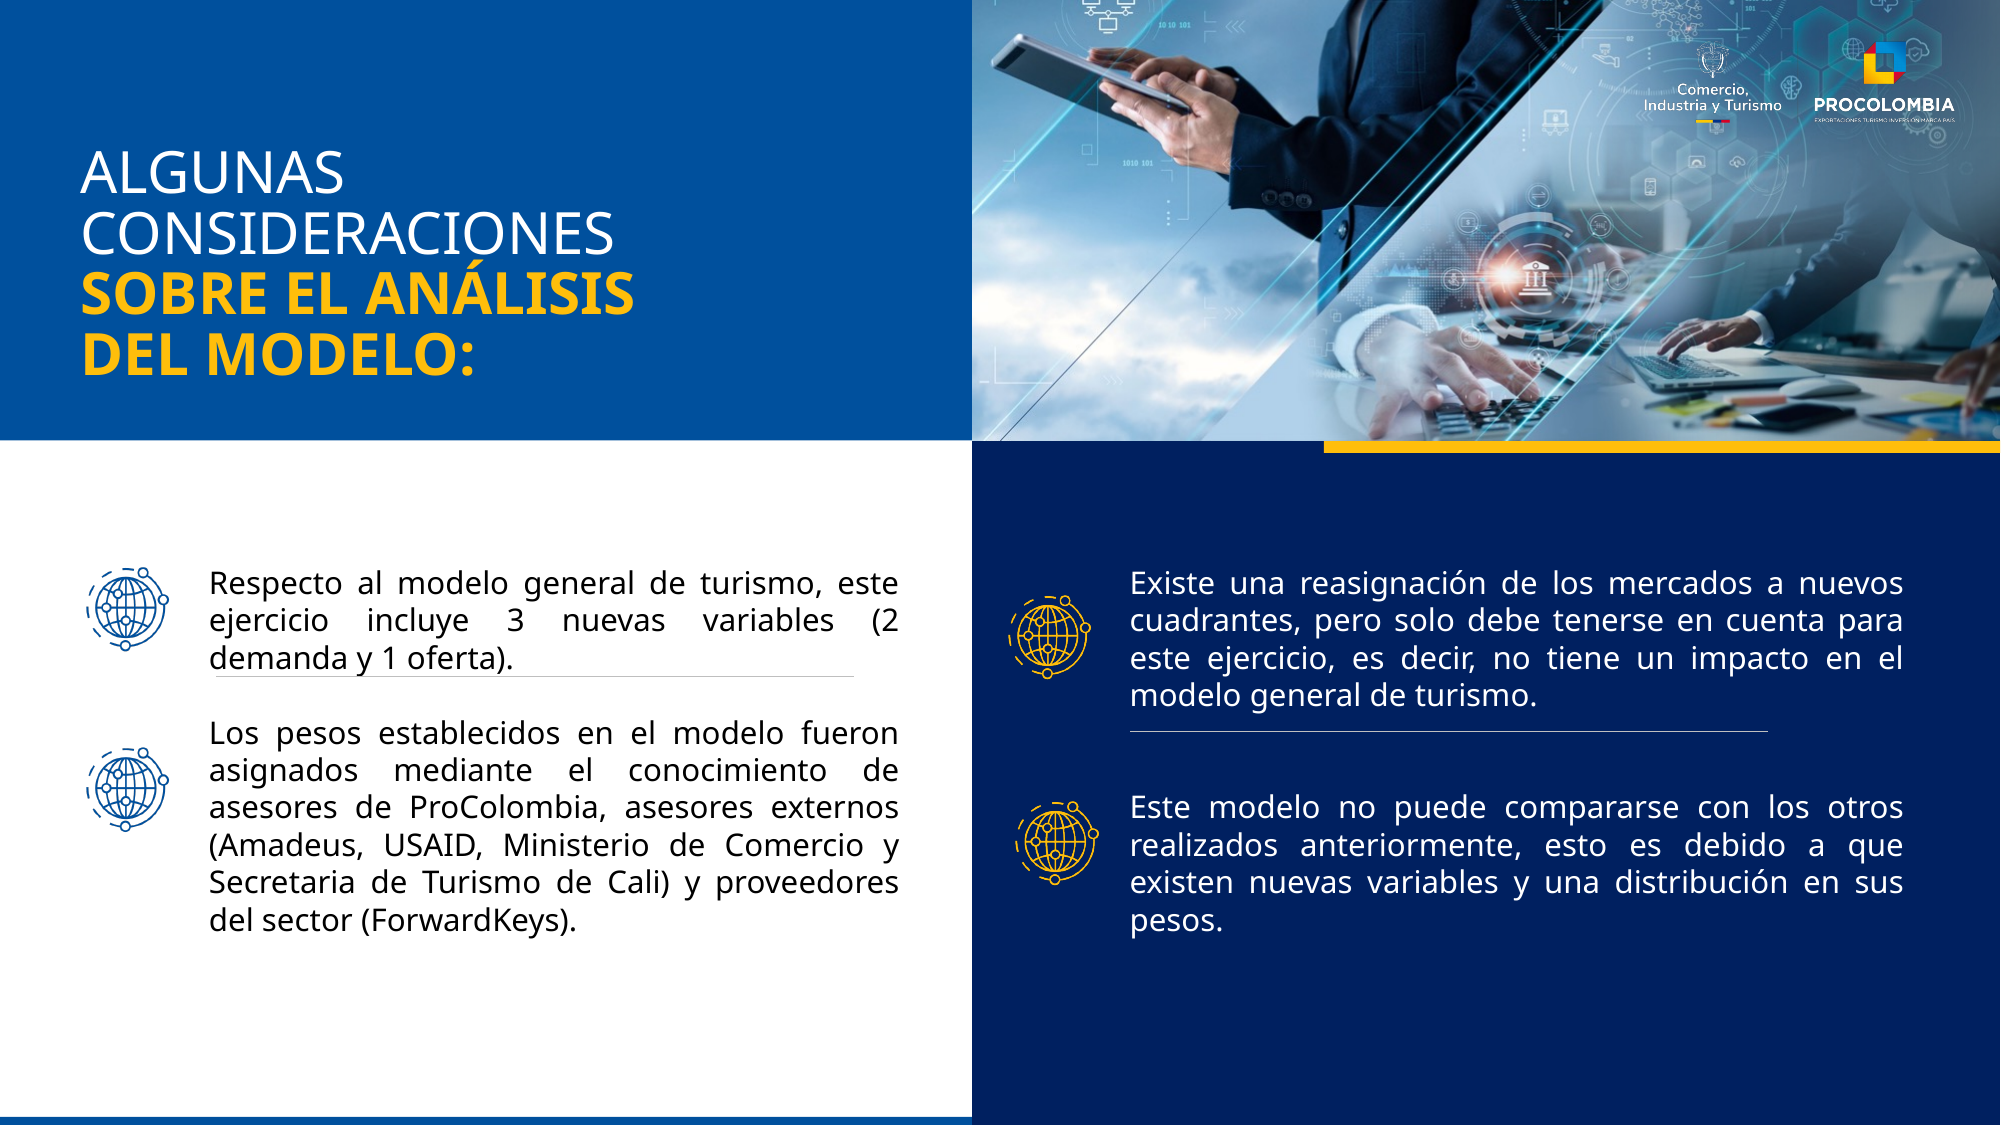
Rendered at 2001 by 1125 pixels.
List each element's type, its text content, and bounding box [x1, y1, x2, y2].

picture [972, 0, 2000, 441]
picture [76, 734, 175, 841]
picture [1005, 787, 1105, 895]
text_box Existe una reasignación de los mercados a nuevos cuadrantes, pero solo debe tenerse en cuenta para este ejercicio, es decir, no tiene un impacto en el modelo general de turismo. Este modelo no puede compararse con los otros realizados anteriormente, esto es debido a que existen nuevas variables y una distribución en sus pesos. [1114, 555, 1920, 983]
text_box Respecto al modelo general de turismo, este ejercicio incluye 3 nuevas variables (2 demanda y 1 oferta). Los pesos establecidos en el modelo fueron asignados mediante el conocimiento de asesores de ProColombia, asesores externos (Amadeus, USAID, Ministerio de Comercio y Secretaria de Turismo de Cali) y proveedores del sector (ForwardKeys). [194, 555, 916, 1020]
text_box ALGUNAS CONSIDERACIONES SOBRE EL ANÁLISIS DEL MODELO: [66, 137, 875, 394]
picture [76, 553, 175, 660]
picture [998, 581, 1097, 689]
